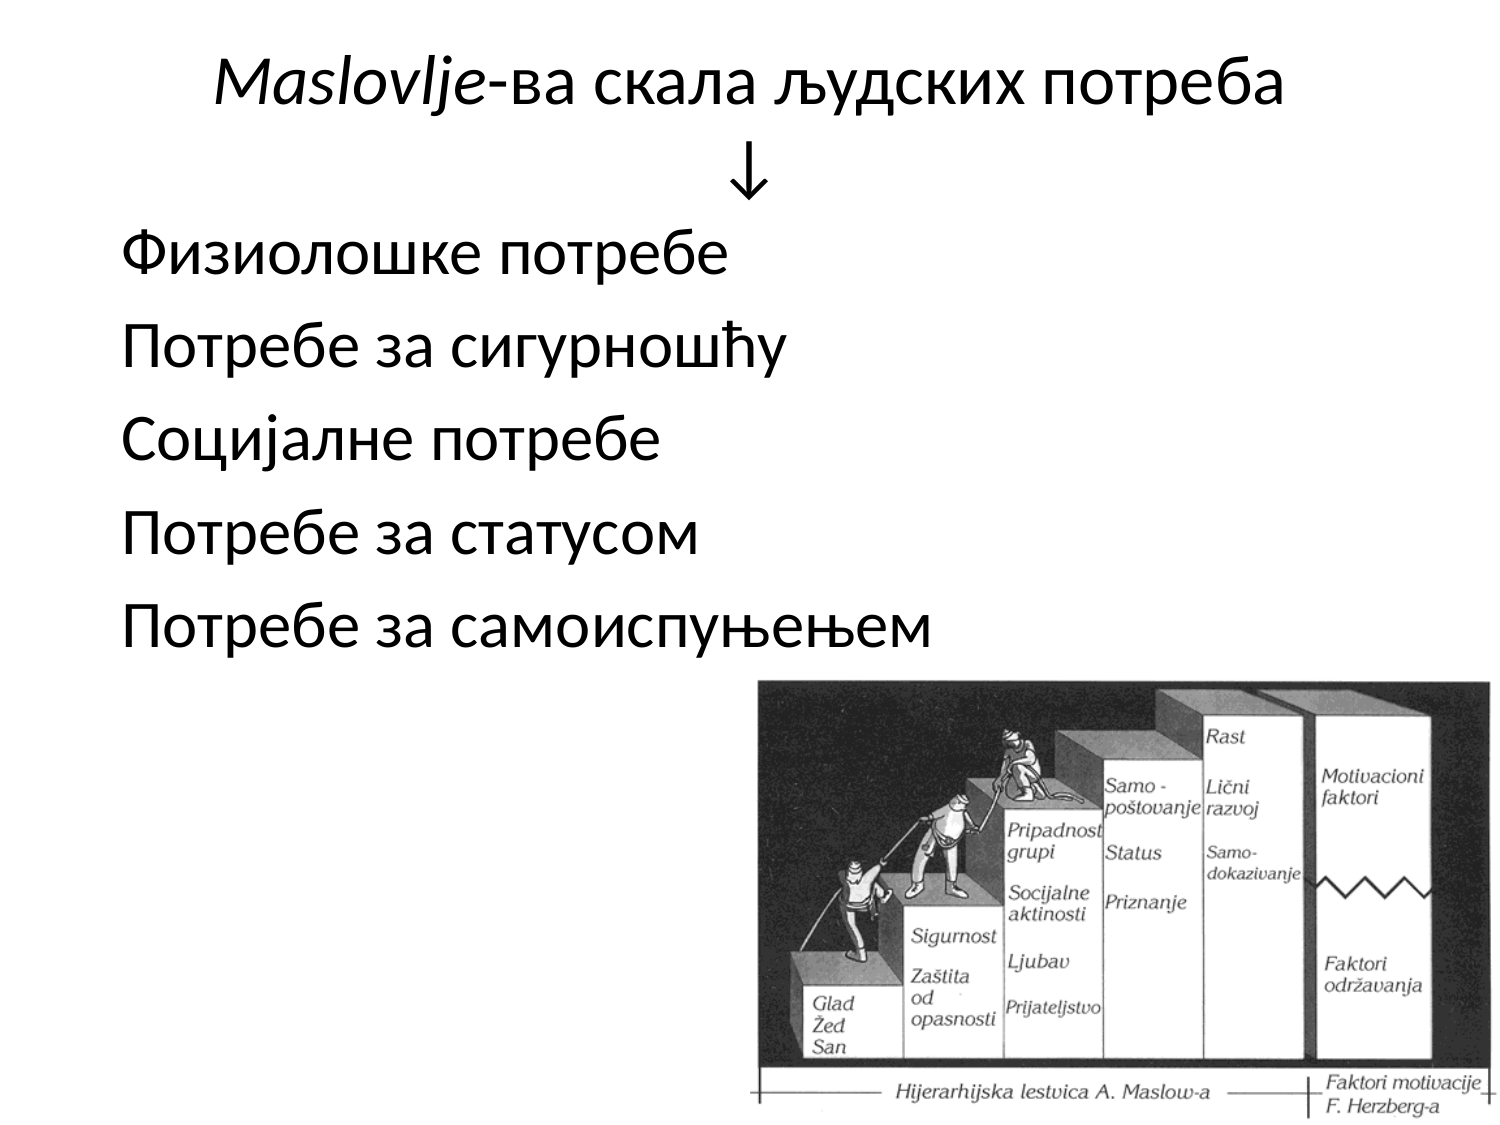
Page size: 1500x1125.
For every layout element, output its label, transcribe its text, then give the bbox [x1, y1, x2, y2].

list Физиолошке потребе Потребе за сигурношћу Социјалне потребе Потребе за статусом Потребе за самоиспуњењем [50, 200, 1400, 943]
picture [749, 675, 1500, 1125]
title Мaslovlje-ва скала људских потреба ↓ [75, 24, 1425, 213]
